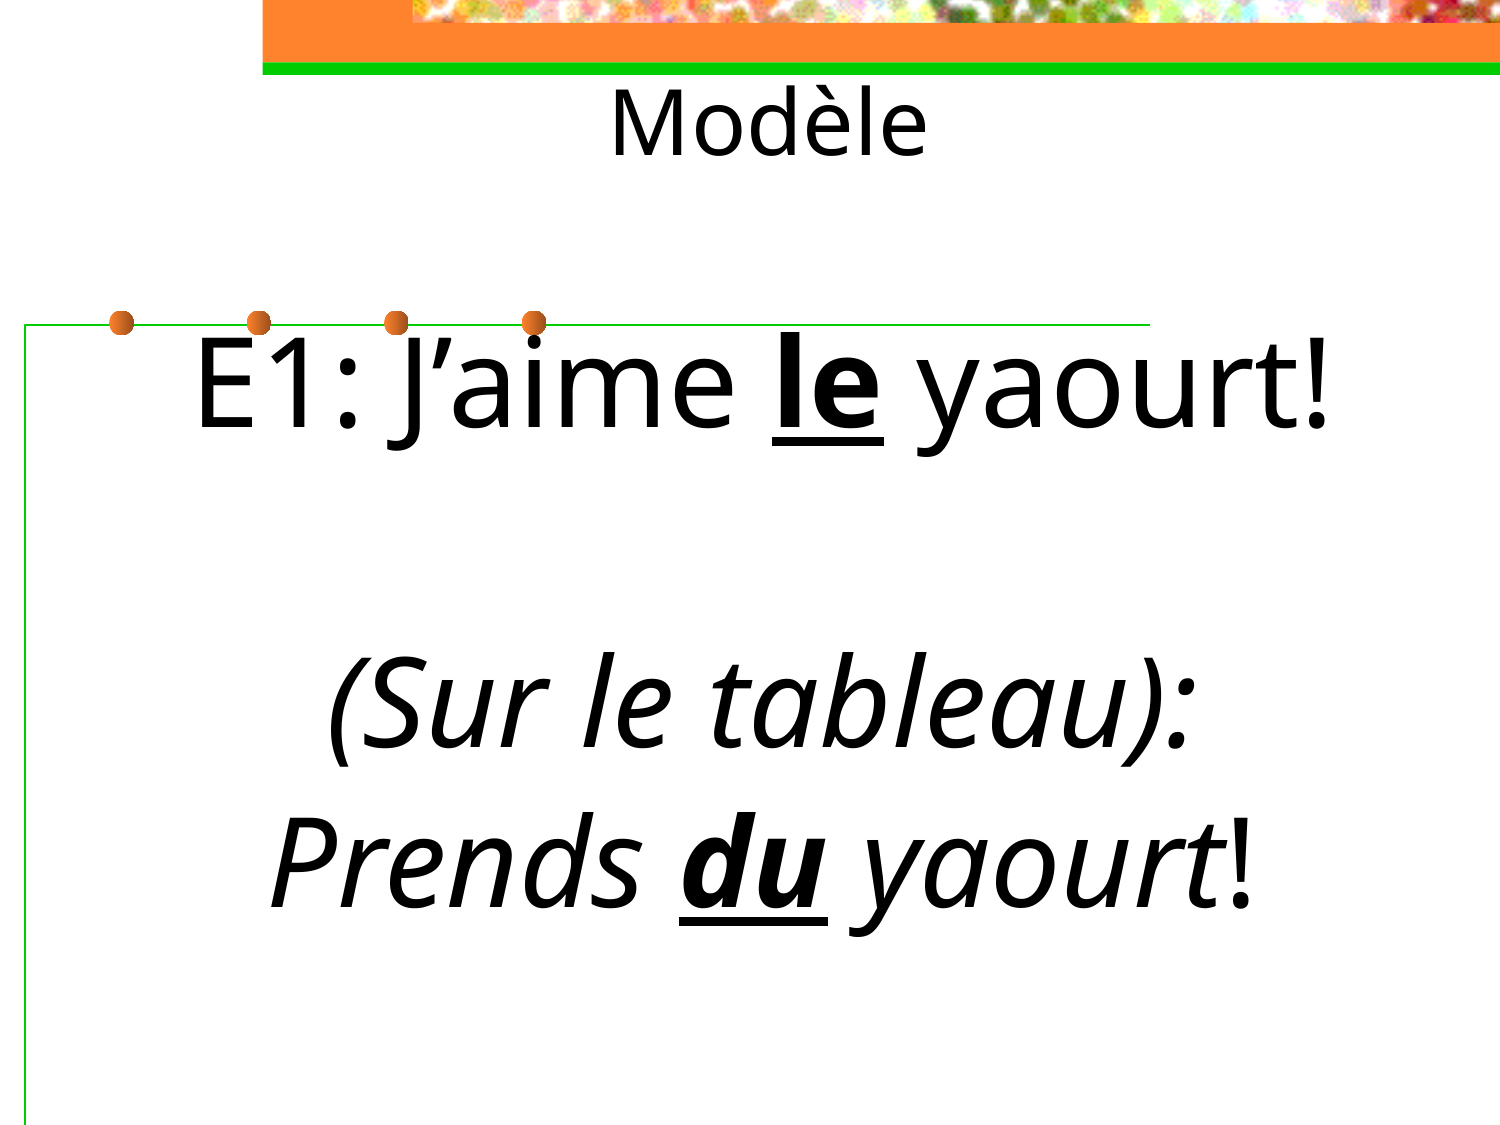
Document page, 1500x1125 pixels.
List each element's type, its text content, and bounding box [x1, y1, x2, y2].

picture [412, 0, 1500, 23]
title Modèle [100, 37, 1438, 200]
list E1: J’aime le yaourt! (Sur le tableau): Prends du yaourt! [99, 312, 1425, 1075]
